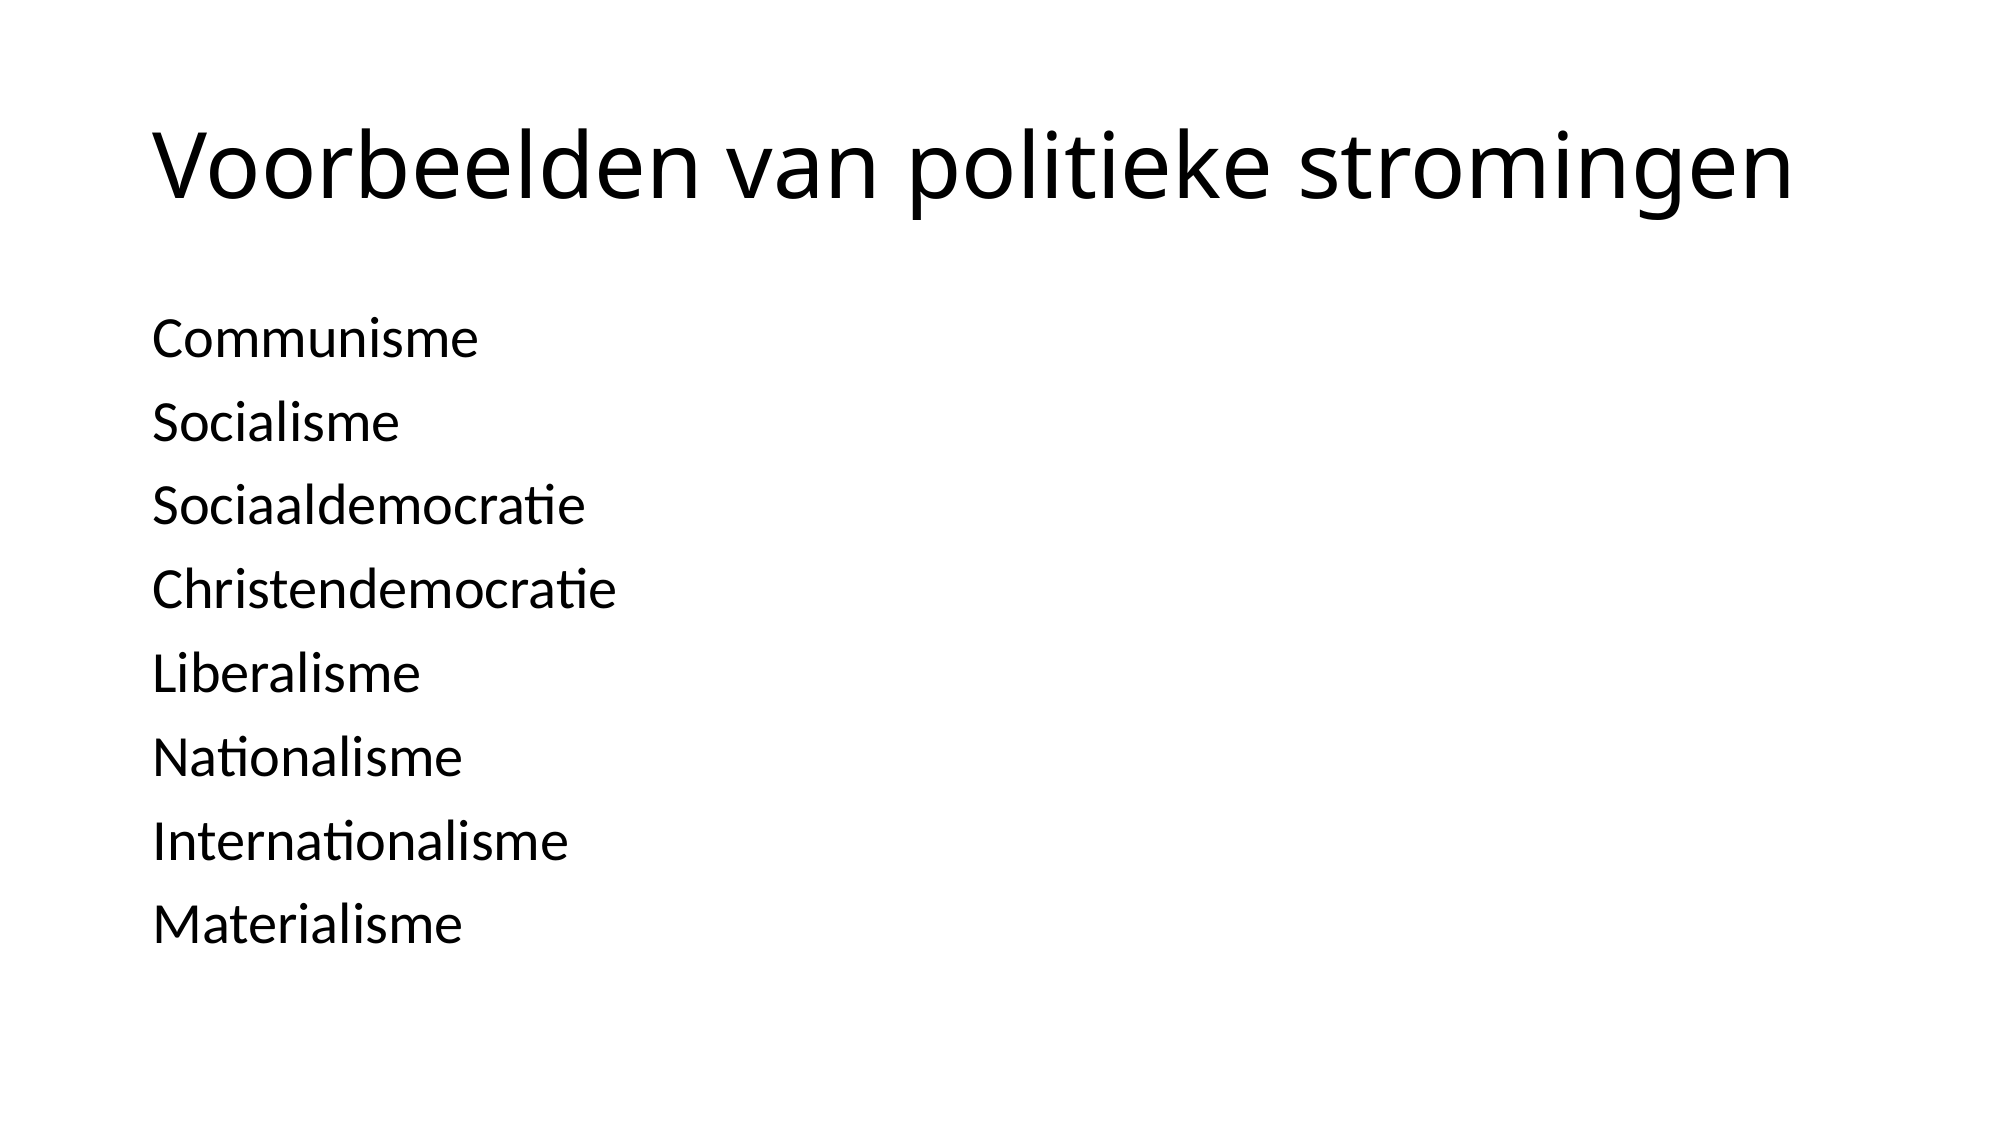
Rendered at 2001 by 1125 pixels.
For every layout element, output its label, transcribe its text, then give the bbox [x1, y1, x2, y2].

title Voorbeelden van politieke stromingen [137, 59, 1863, 278]
list Communisme Socialisme Sociaaldemocratie Christendemocratie Liberalisme Nationalisme Internationalisme Materialisme [137, 299, 1863, 1014]
